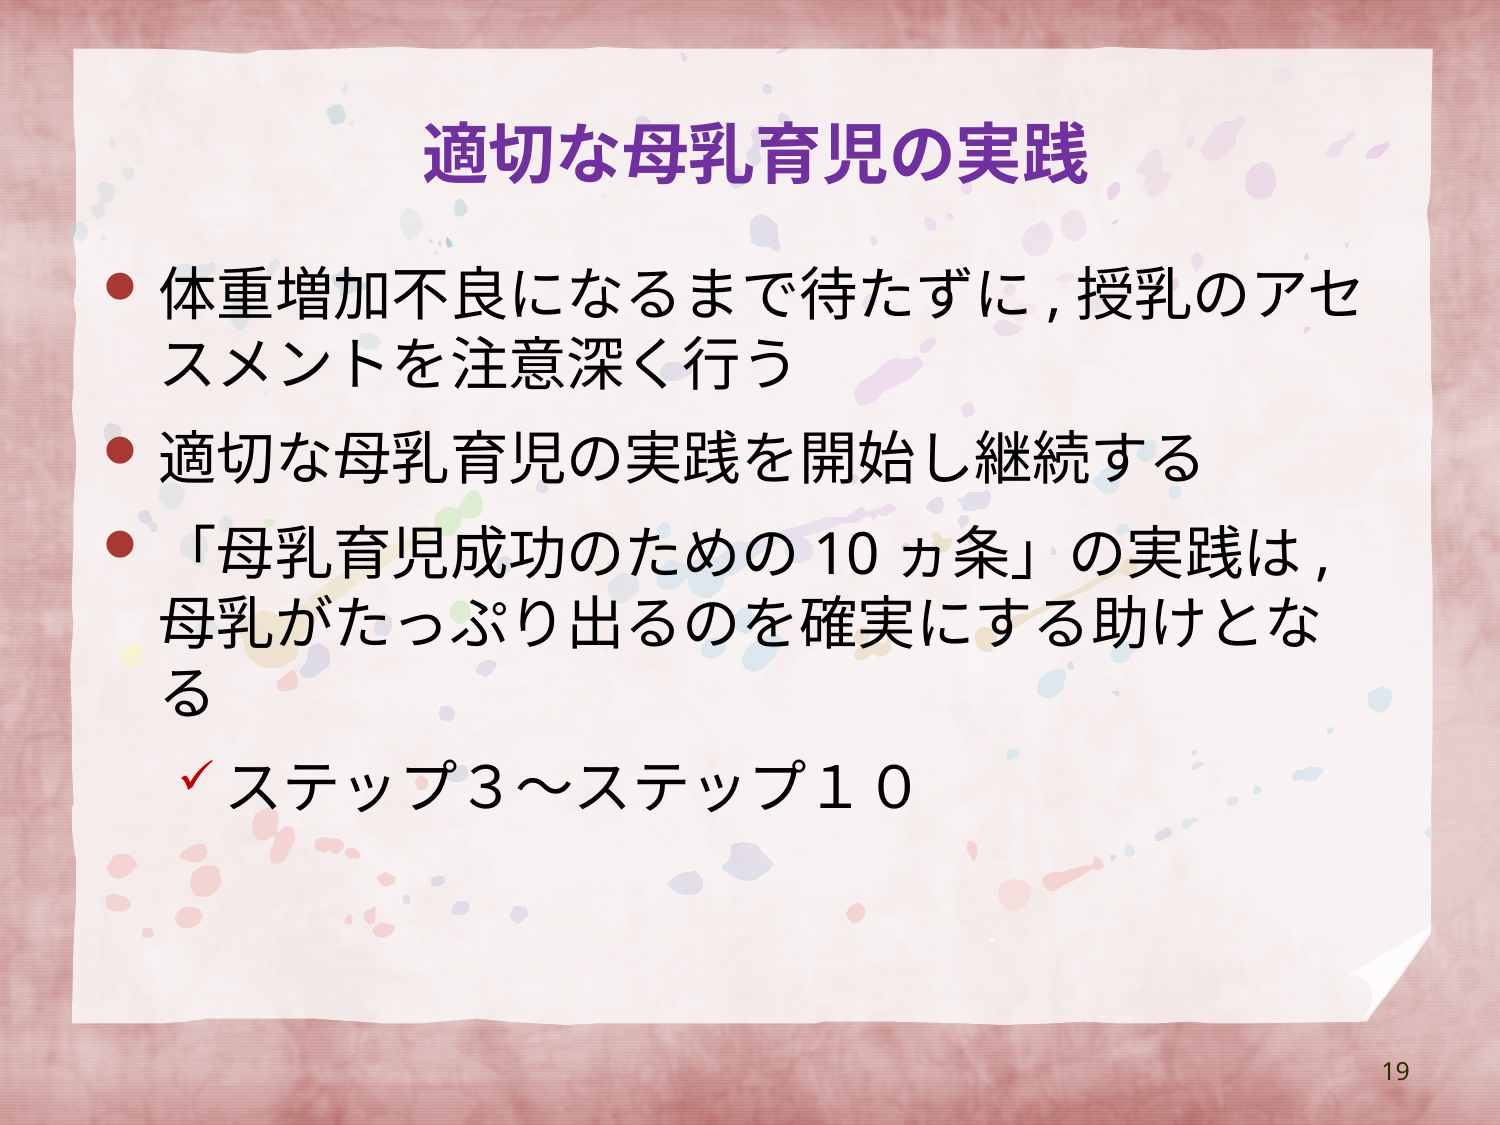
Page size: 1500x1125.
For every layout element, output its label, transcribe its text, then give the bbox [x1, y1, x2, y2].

title 適切な母乳育児の実践 [152, 93, 1360, 212]
slide_number 19 [1074, 1042, 1425, 1103]
list 体重増加不良になるまで待たずに,授乳のアセスメントを注意深く行う 適切な母乳育児の実践を開始し継続する 「母乳育児成功のための10ヵ条」の実践は,母乳がたっぷり出るのを確実にする助けとなる ステップ３～ステップ１０ [87, 249, 1394, 825]
